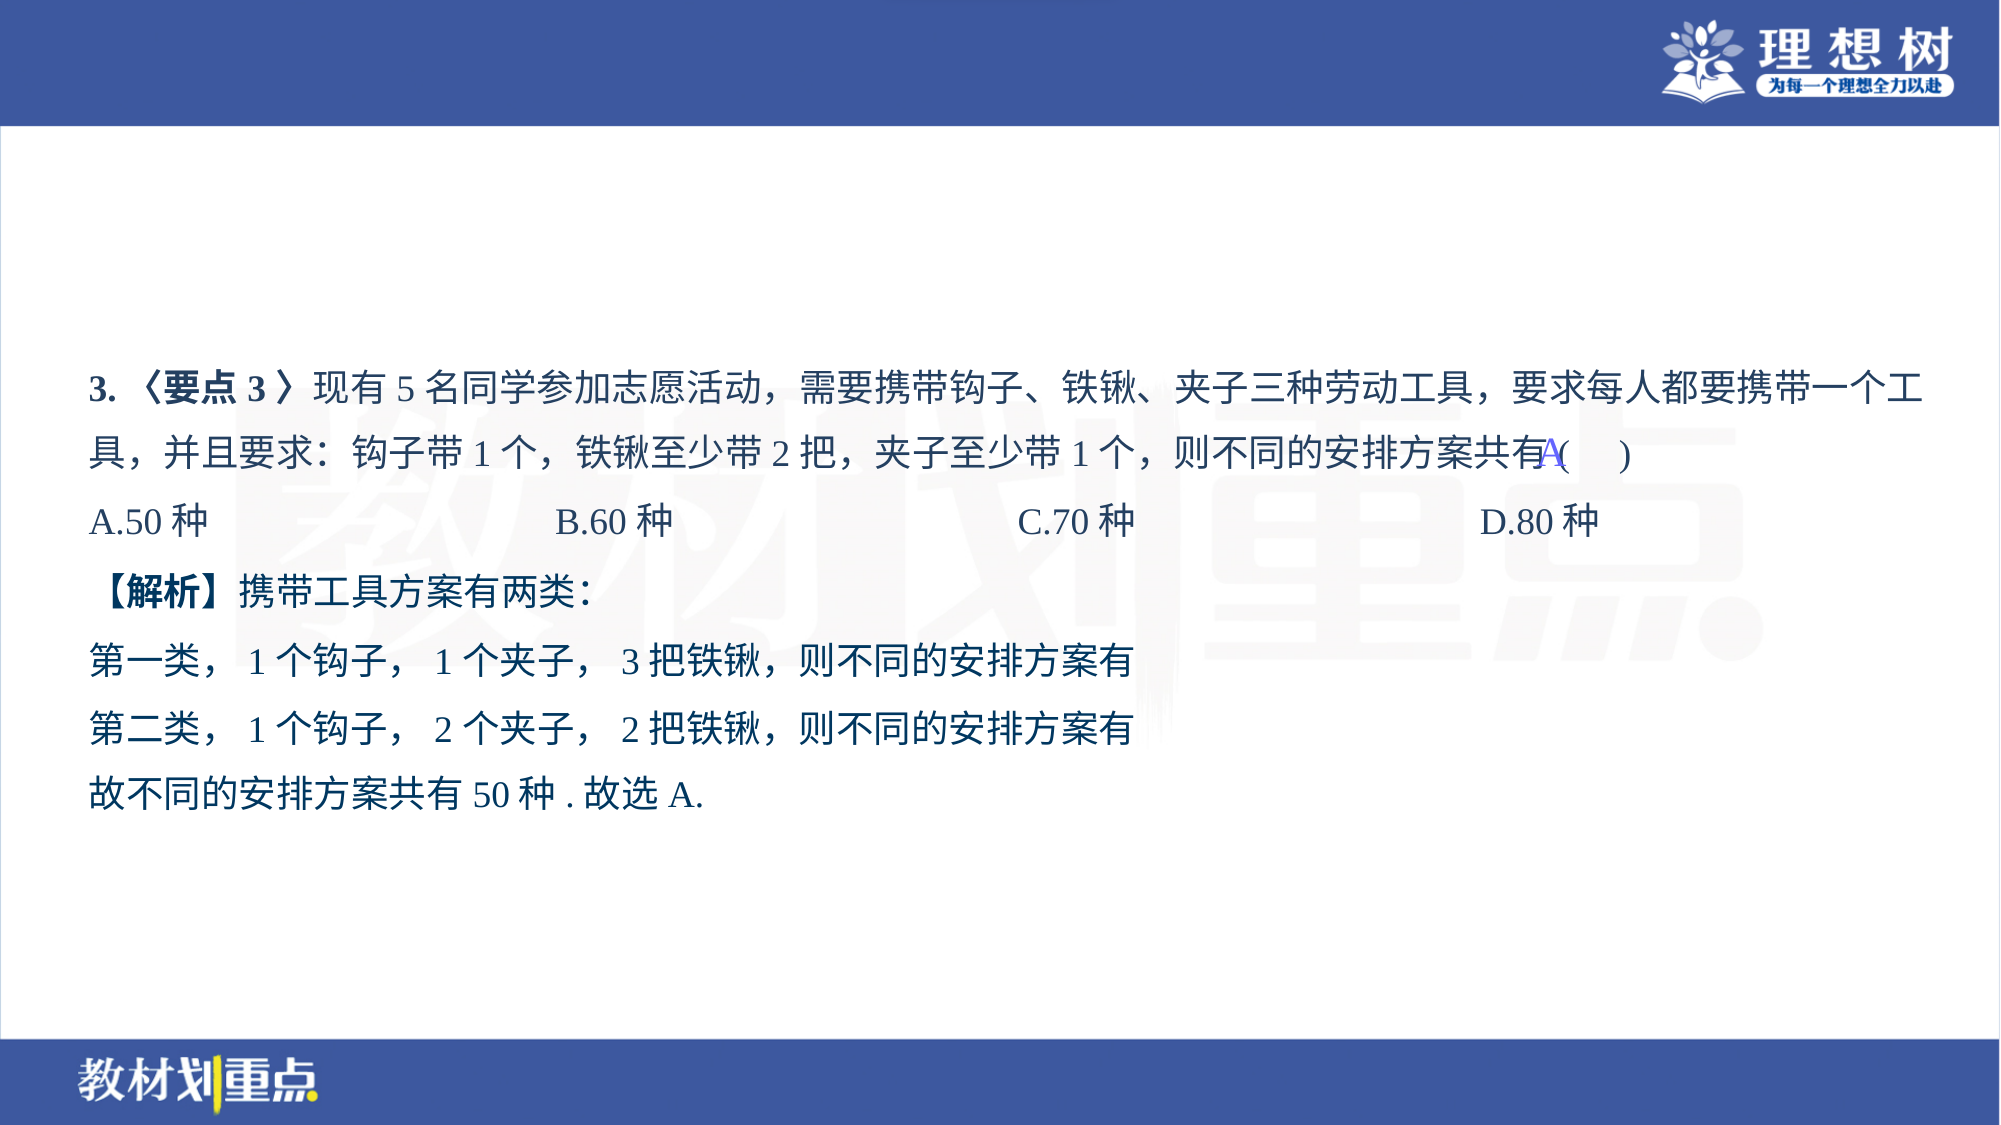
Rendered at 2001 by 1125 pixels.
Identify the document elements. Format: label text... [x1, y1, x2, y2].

text_box 3.〈要点3〉现有5名同学参加志愿活动，需要携带钩子、铁锹、夹子三种劳动工具，要求每人都要携带一个工 具，并且要求：钩子带1个，铁锹至少带2把，夹子至少带1个，则不同的安排方案共有( ) [88, 340, 1911, 468]
picture [0, 0, 2000, 1125]
text_box A.50种 B.60种 C.70种 D.80种 [88, 475, 1911, 535]
text_box A [1521, 422, 1582, 473]
